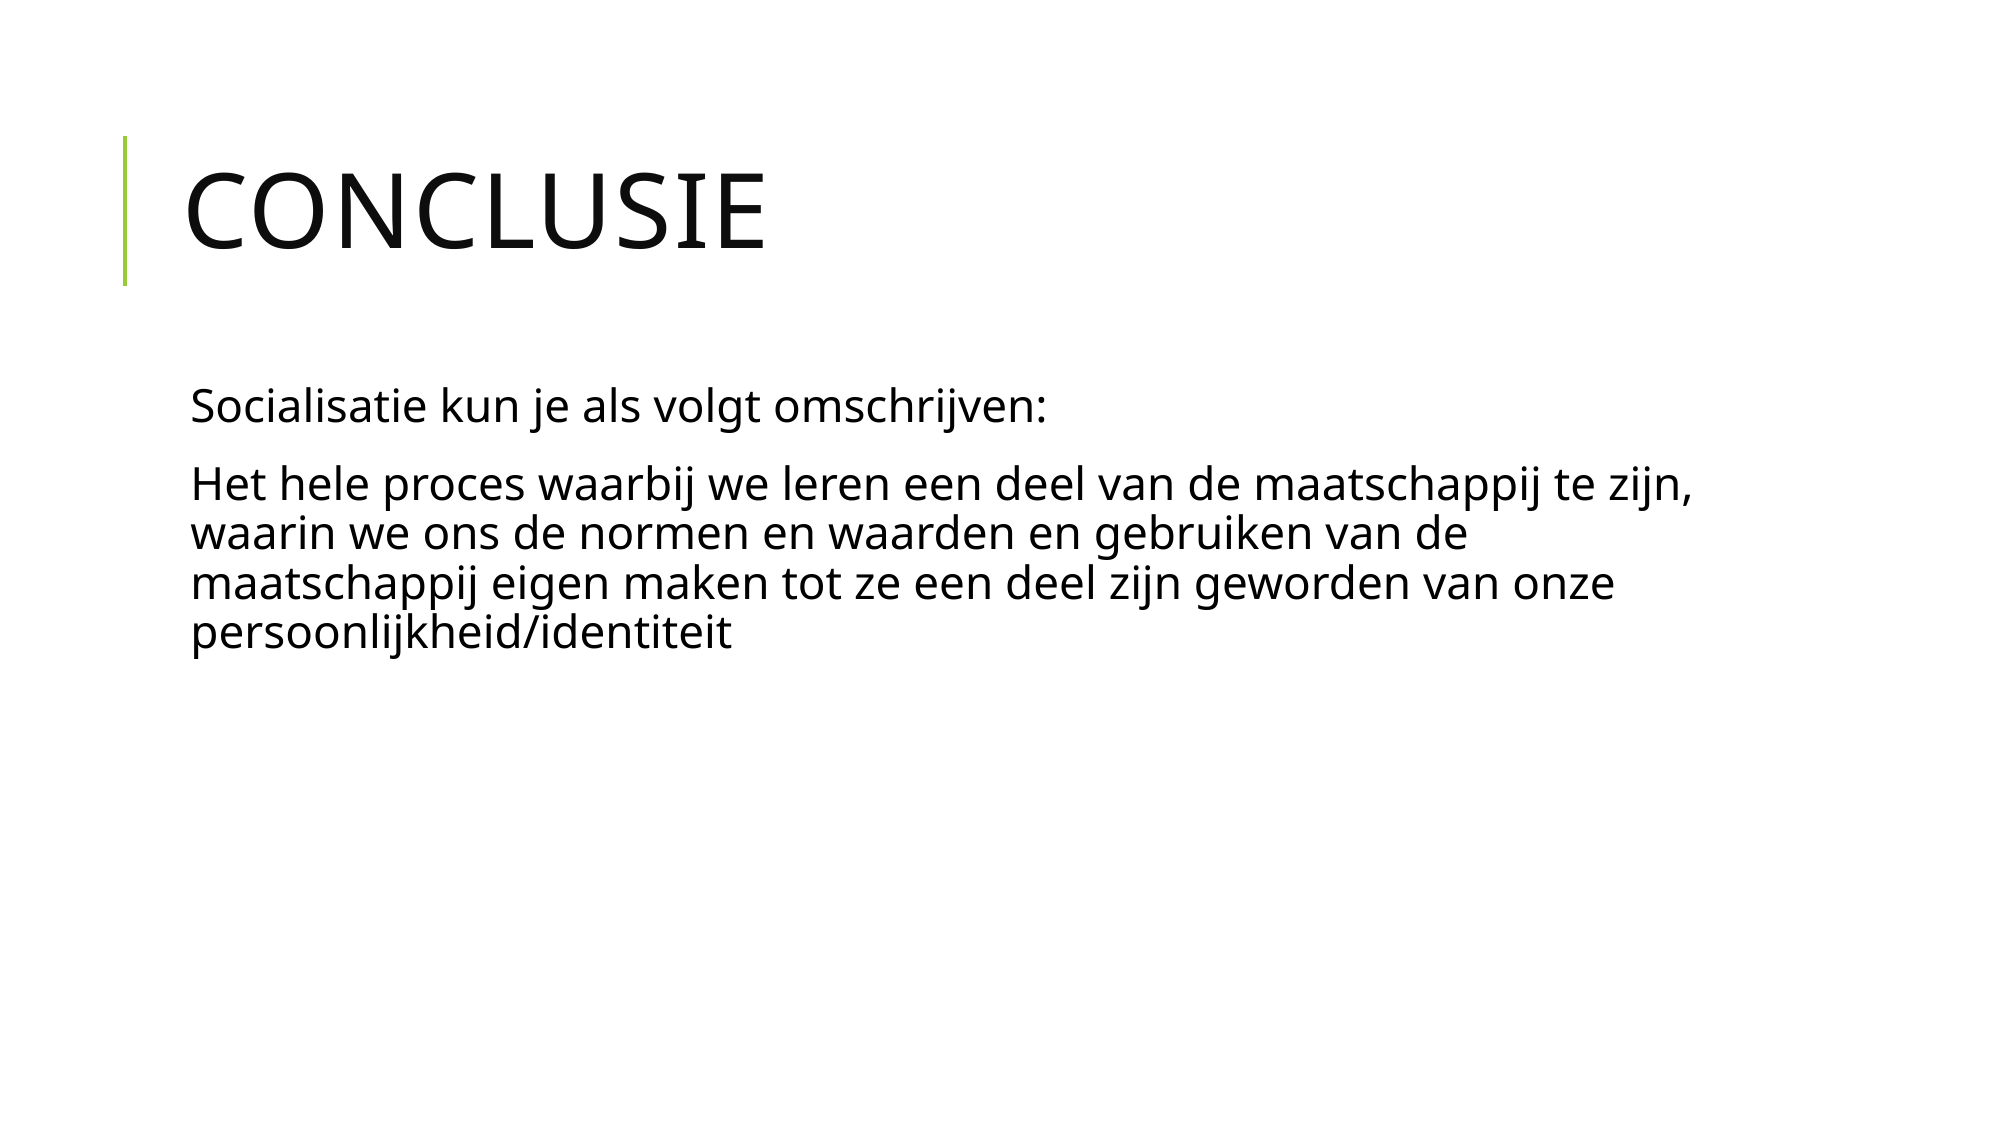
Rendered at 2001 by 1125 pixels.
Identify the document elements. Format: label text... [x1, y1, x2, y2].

list Socialisatie kun je als volgt omschrijven: Het hele proces waarbij we leren een deel van de maatschappij te zijn, waarin we ons de normen en waarden en gebruiken van de maatschappij eigen maken tot ze een deel zijn geworden van onze persoonlijkheid/identiteit [168, 375, 1763, 1035]
title conclusie [168, 96, 1763, 342]
